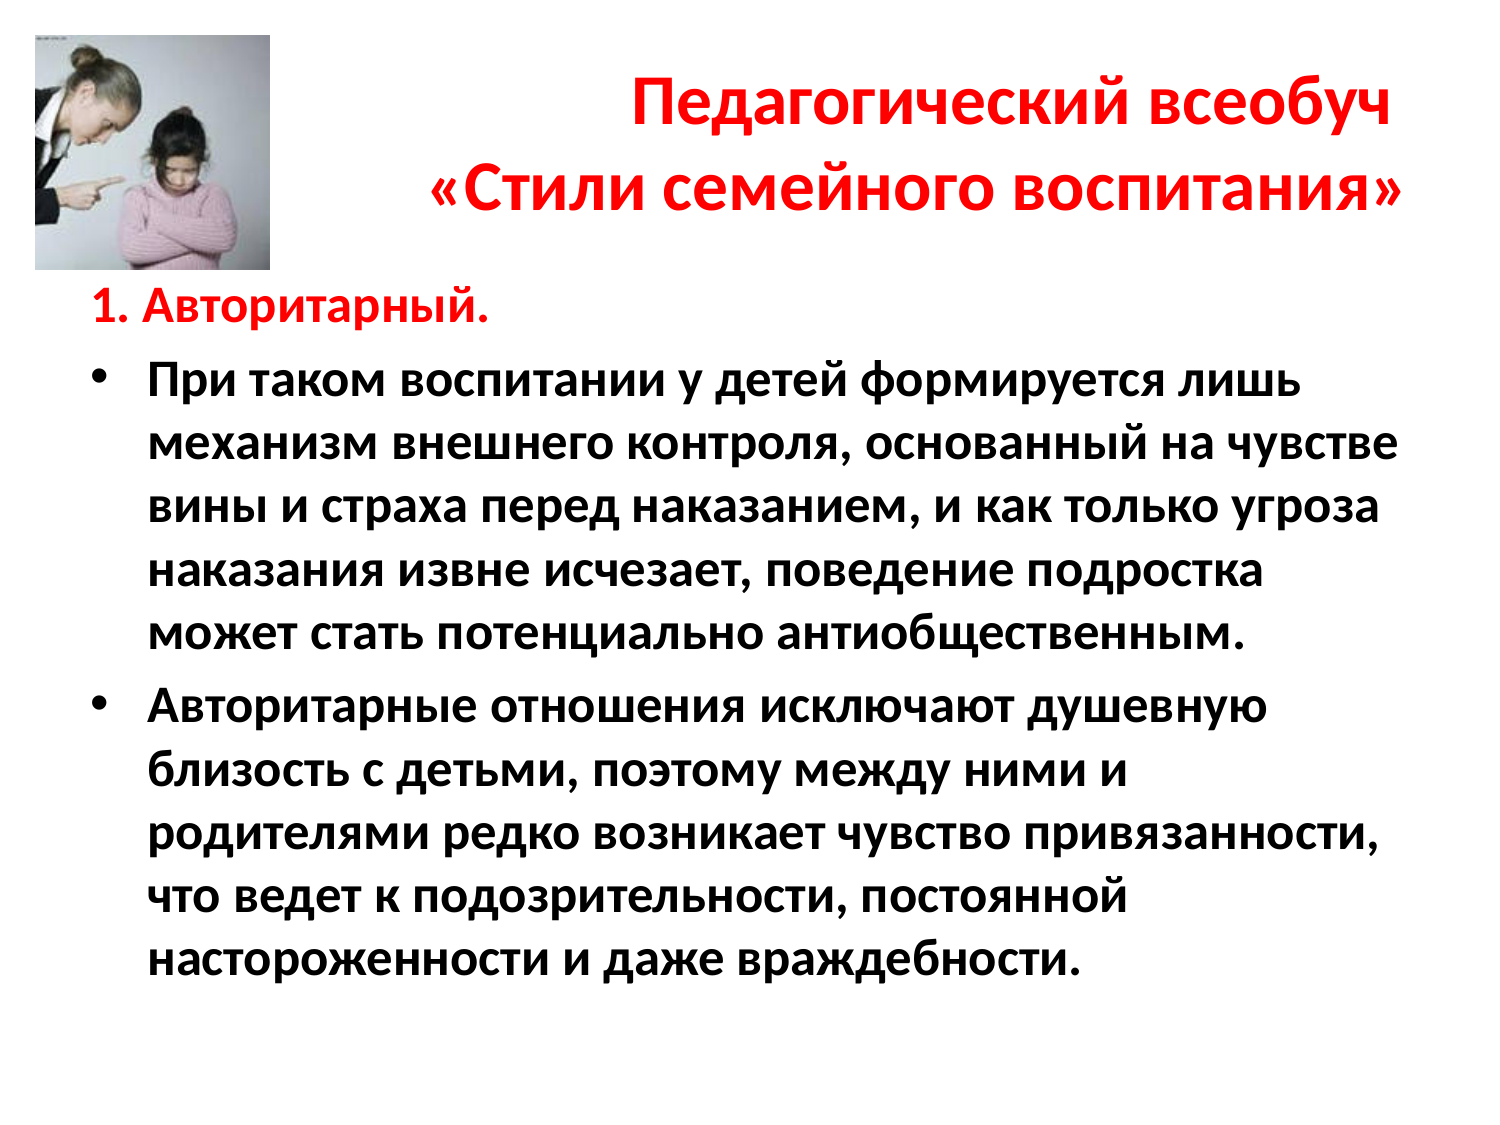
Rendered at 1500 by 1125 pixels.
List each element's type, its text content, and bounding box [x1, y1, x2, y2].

list 1. Авторитарный. При таком воспитании у детей формируется лишь механизм внешнего контроля, основанный на чувстве вины и страха перед наказанием, и как только угроза наказания извне исчезает, поведение подростка может стать потенциально антиобщественным. Авторитарные отношения исключают душевную близость с детьми, поэтому между ними и родителями редко возникает чувство привязанности, что ведет к подозрительности, постоянной настороженности и даже враждебности. [75, 262, 1425, 1005]
title Педагогический всеобуч «Стили семейного воспитания» [275, 45, 1425, 233]
picture [34, 34, 270, 270]
